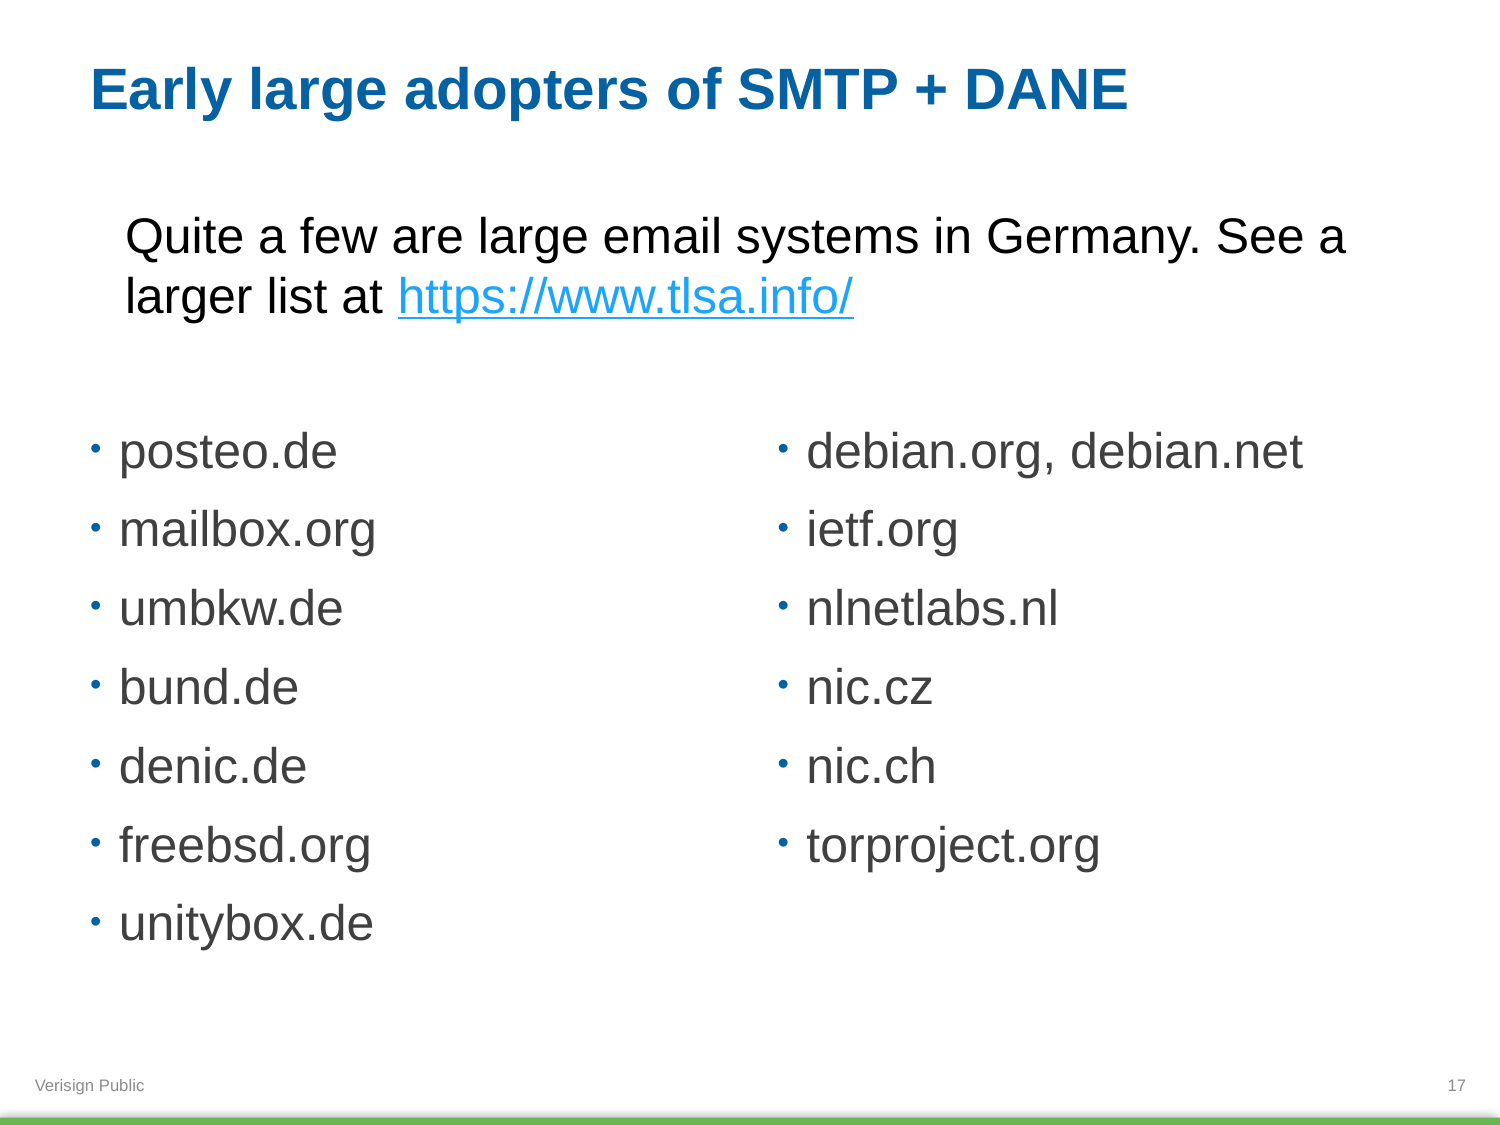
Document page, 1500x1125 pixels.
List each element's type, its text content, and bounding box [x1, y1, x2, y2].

list posteo.de mailbox.org umbkw.de bund.de denic.de freebsd.org unitybox.de [75, 410, 738, 1042]
list debian.org, debian.net ietf.org nlnetlabs.nl nic.cz nic.ch torproject.org [762, 410, 1425, 1042]
text_box Quite a few are large email systems in Germany. See a larger list at https://www.tlsa.info/ [110, 196, 1363, 392]
slide_number 17 [1422, 1072, 1482, 1098]
title Early large adopters of SMTP + DANE [75, 40, 1425, 132]
